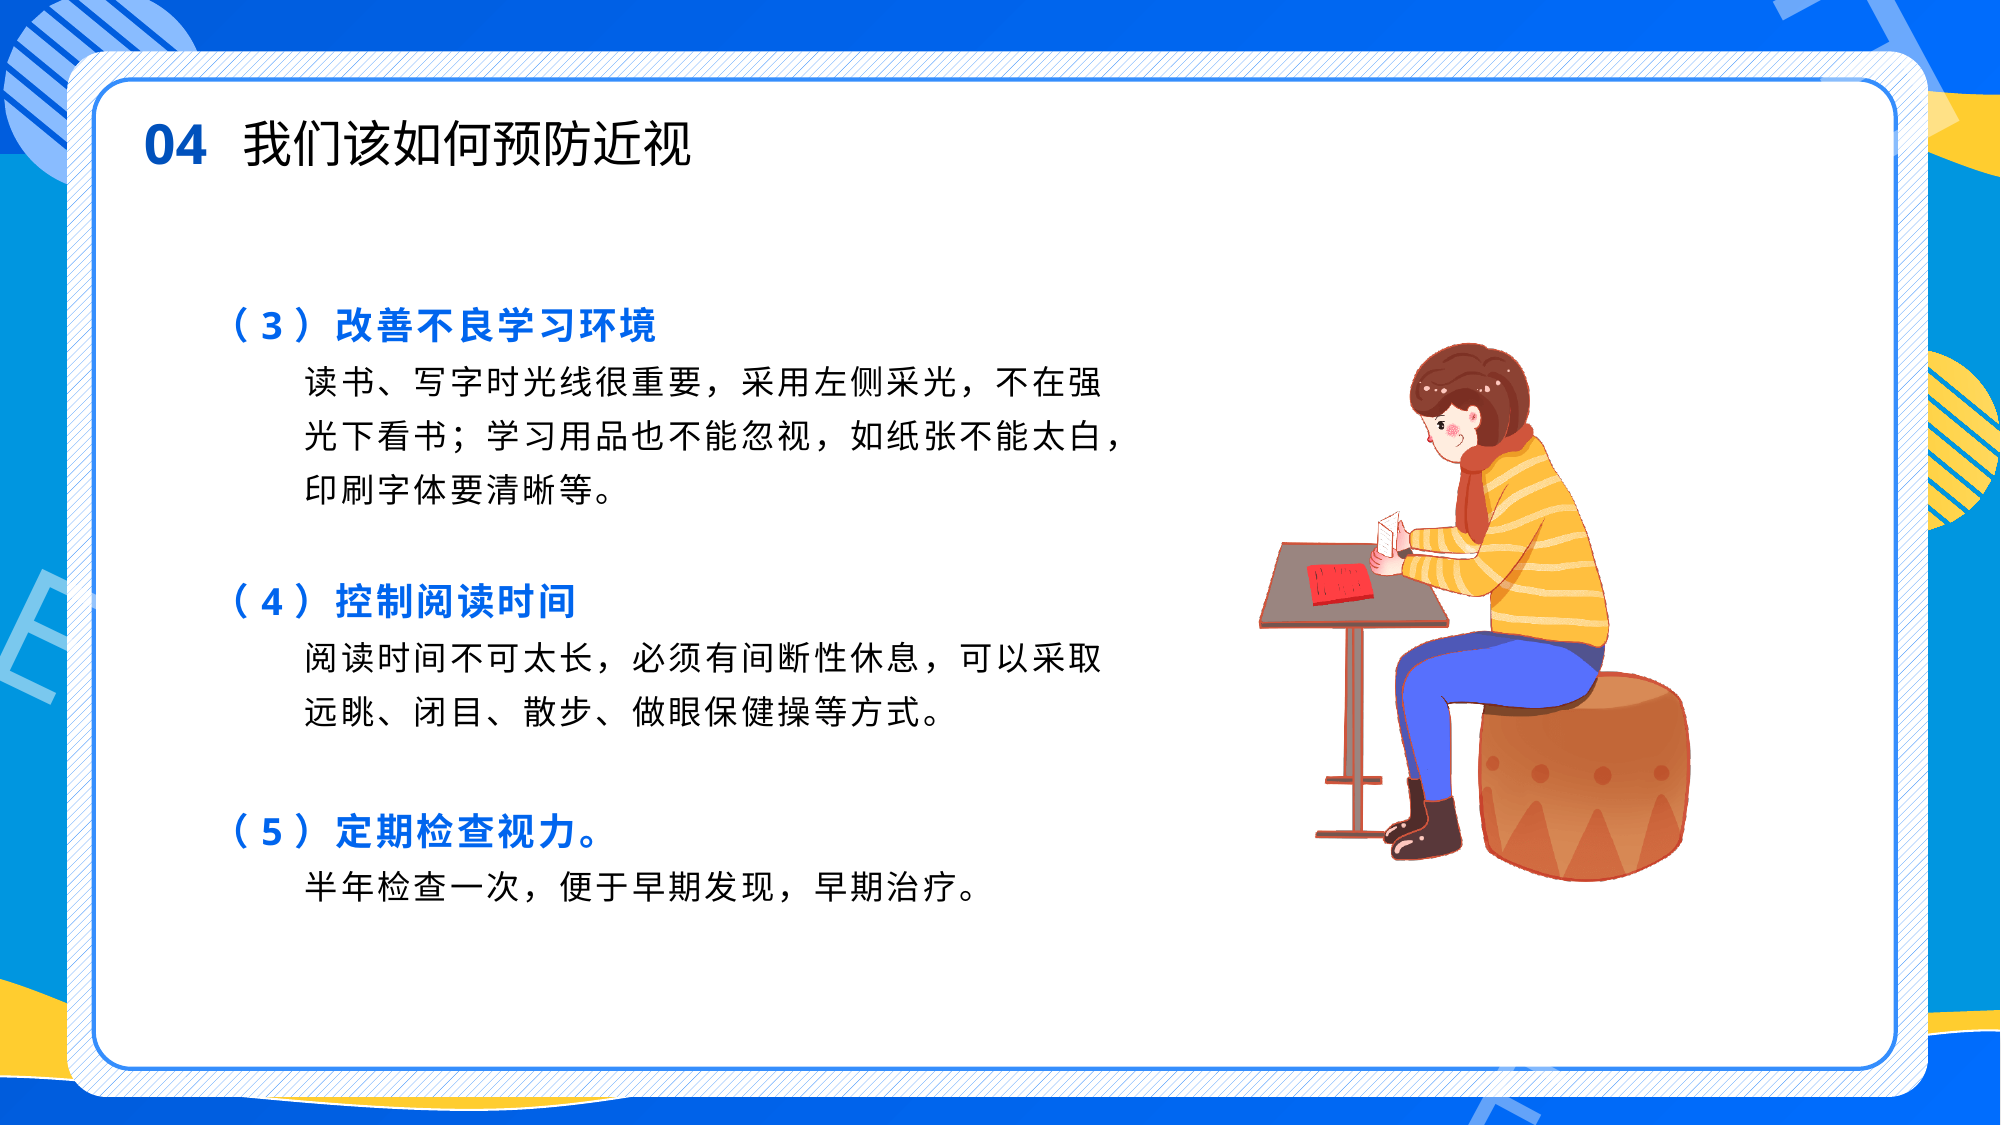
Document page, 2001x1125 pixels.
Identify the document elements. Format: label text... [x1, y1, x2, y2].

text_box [125, 101, 800, 185]
text_box （3）改善不良学习环境 读书、写字时光线很重要，采用左侧采光，不在强 光下看书；学习用品也不能忽视，如纸张不能太白， 印刷字体要清晰等。 （4）控制阅读时间 阅读时间不可太长，必须有间断性休息，可以采取 远眺、闭目、散步、做眼保健操等方式。 （5）定期检查视力。 半年检查一次，便于早期发现，早期治疗。 [196, 278, 1166, 944]
picture [1235, 314, 1777, 894]
